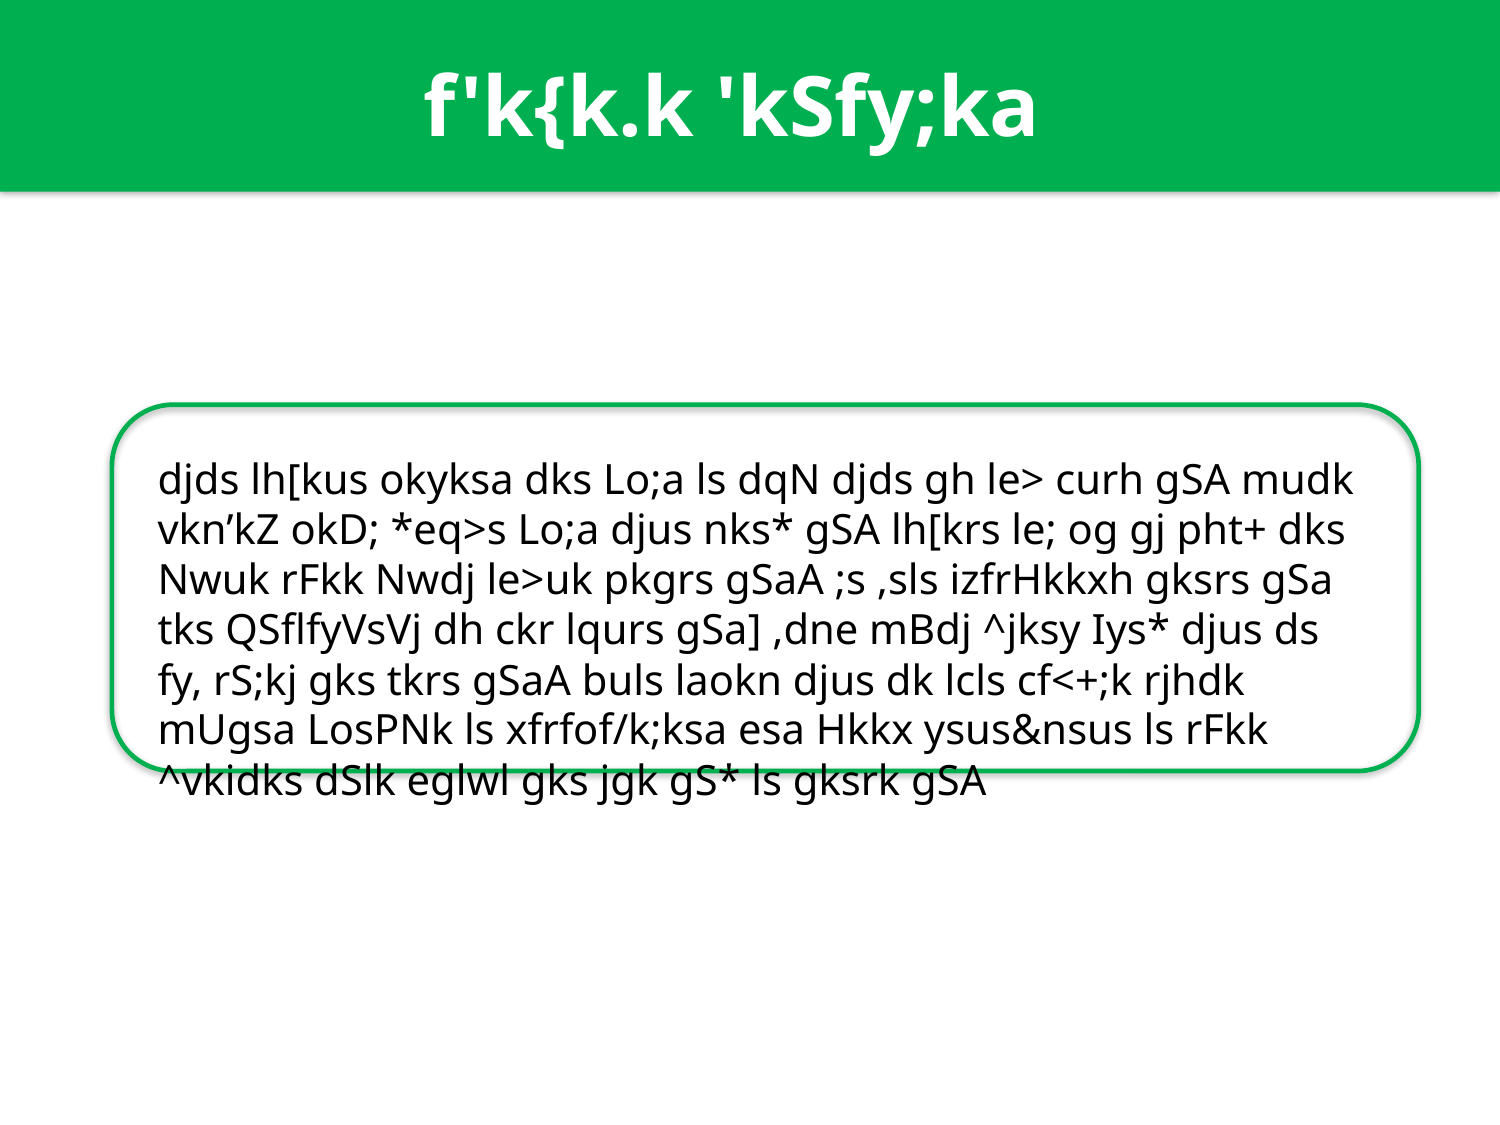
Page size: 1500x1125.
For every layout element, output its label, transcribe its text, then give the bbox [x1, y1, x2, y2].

text_box f'k{k.k 'kSfy;ka [8, 45, 1478, 161]
text_box [111, 403, 1420, 764]
text_box djds lh[kus okyksa dks Lo;a ls dqN djds gh le> curh gSA mudk vkn’kZ okD; *eq>s Lo;a djus nks* gSA lh[krs le; og gj pht+ dks Nwuk rFkk Nwdj le>uk pkgrs gSaA ;s ,sls izfrHkkxh gksrs gSa tks QSflfyVsVj dh ckr lqurs gSa] ,dne mBdj ^jksy Iys* djus ds fy, rS;kj gks tkrs gSaA buls laokn djus dk lcls cf<+;k rjhdk mUgsa LosPNk ls xfrfof/k;ksa esa Hkkx ysus&nsus ls rFkk ^vkidks dSlk eglwl gks jgk gS* ls gksrk gSA [142, 445, 1388, 811]
